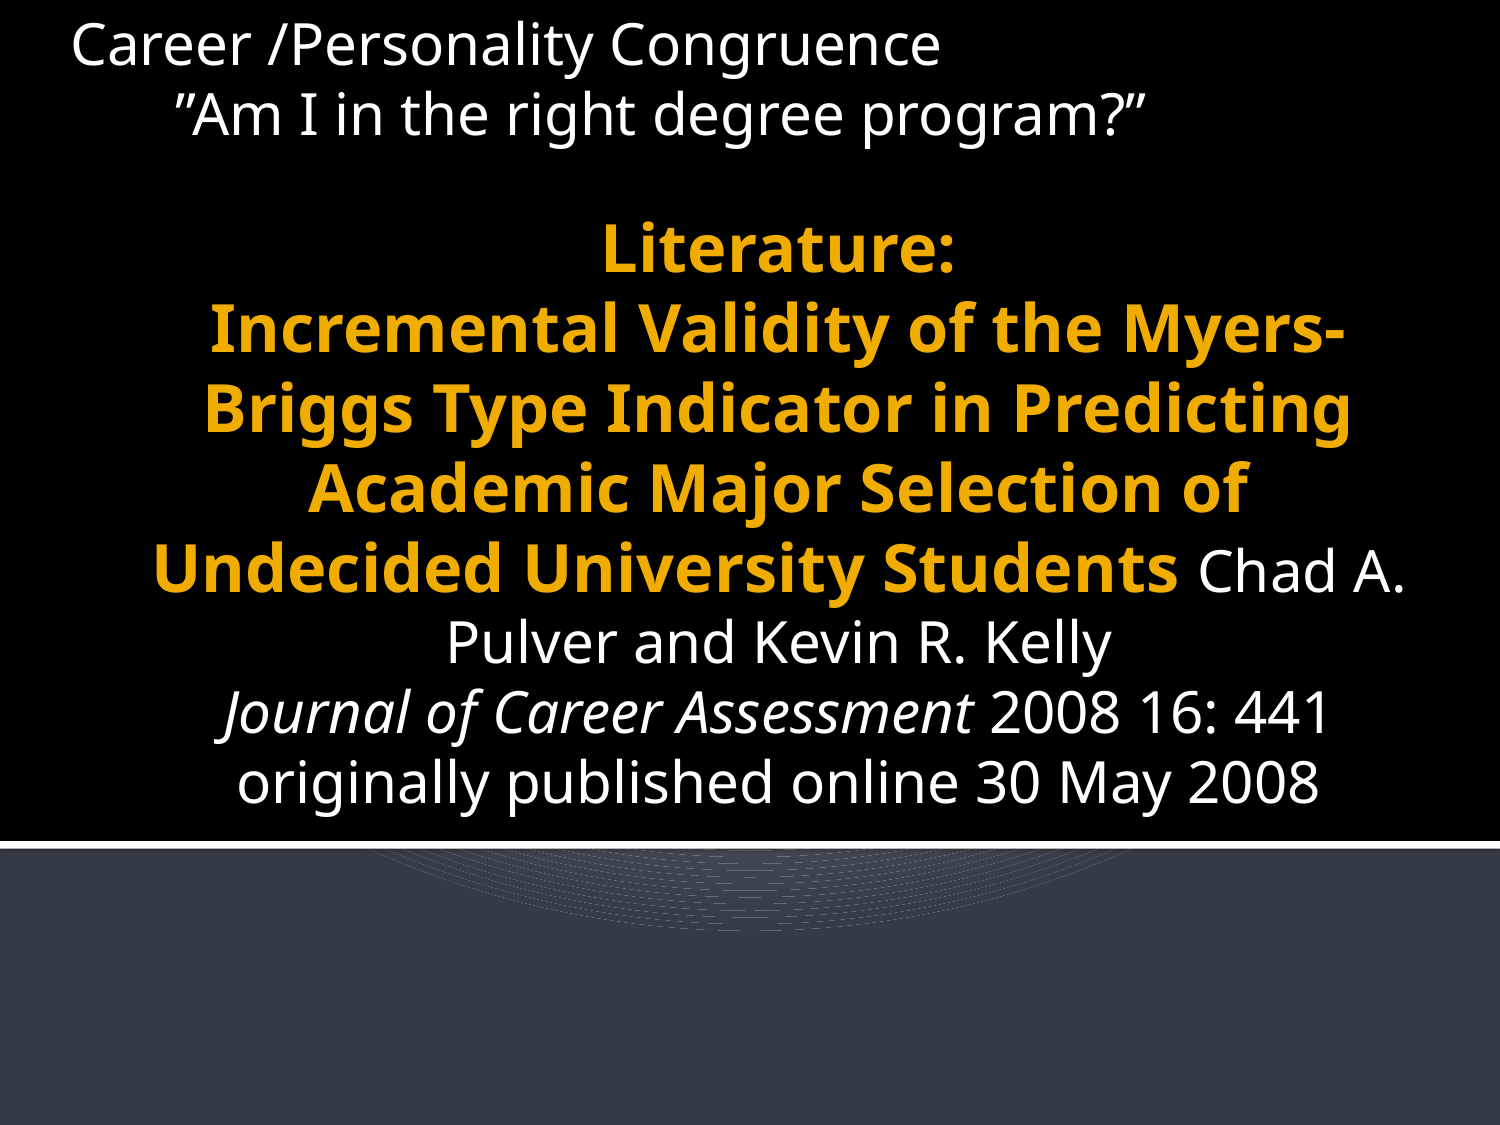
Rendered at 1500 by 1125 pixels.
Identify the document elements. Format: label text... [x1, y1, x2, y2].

subtitle Career /Personality Congruence ”Am I in the right degree program?” [50, 3, 1376, 147]
text_box [120, 203, 1446, 1123]
title Literature: Incremental Validity of the Myers-Briggs Type Indicator in Predicting Academic Major Selection of Undecided University Students Chad A. Pulver and Kevin R. Kelly Journal of Career Assessment 2008 16: 441 originally published online 30 May 2008 [112, 205, 1438, 1125]
